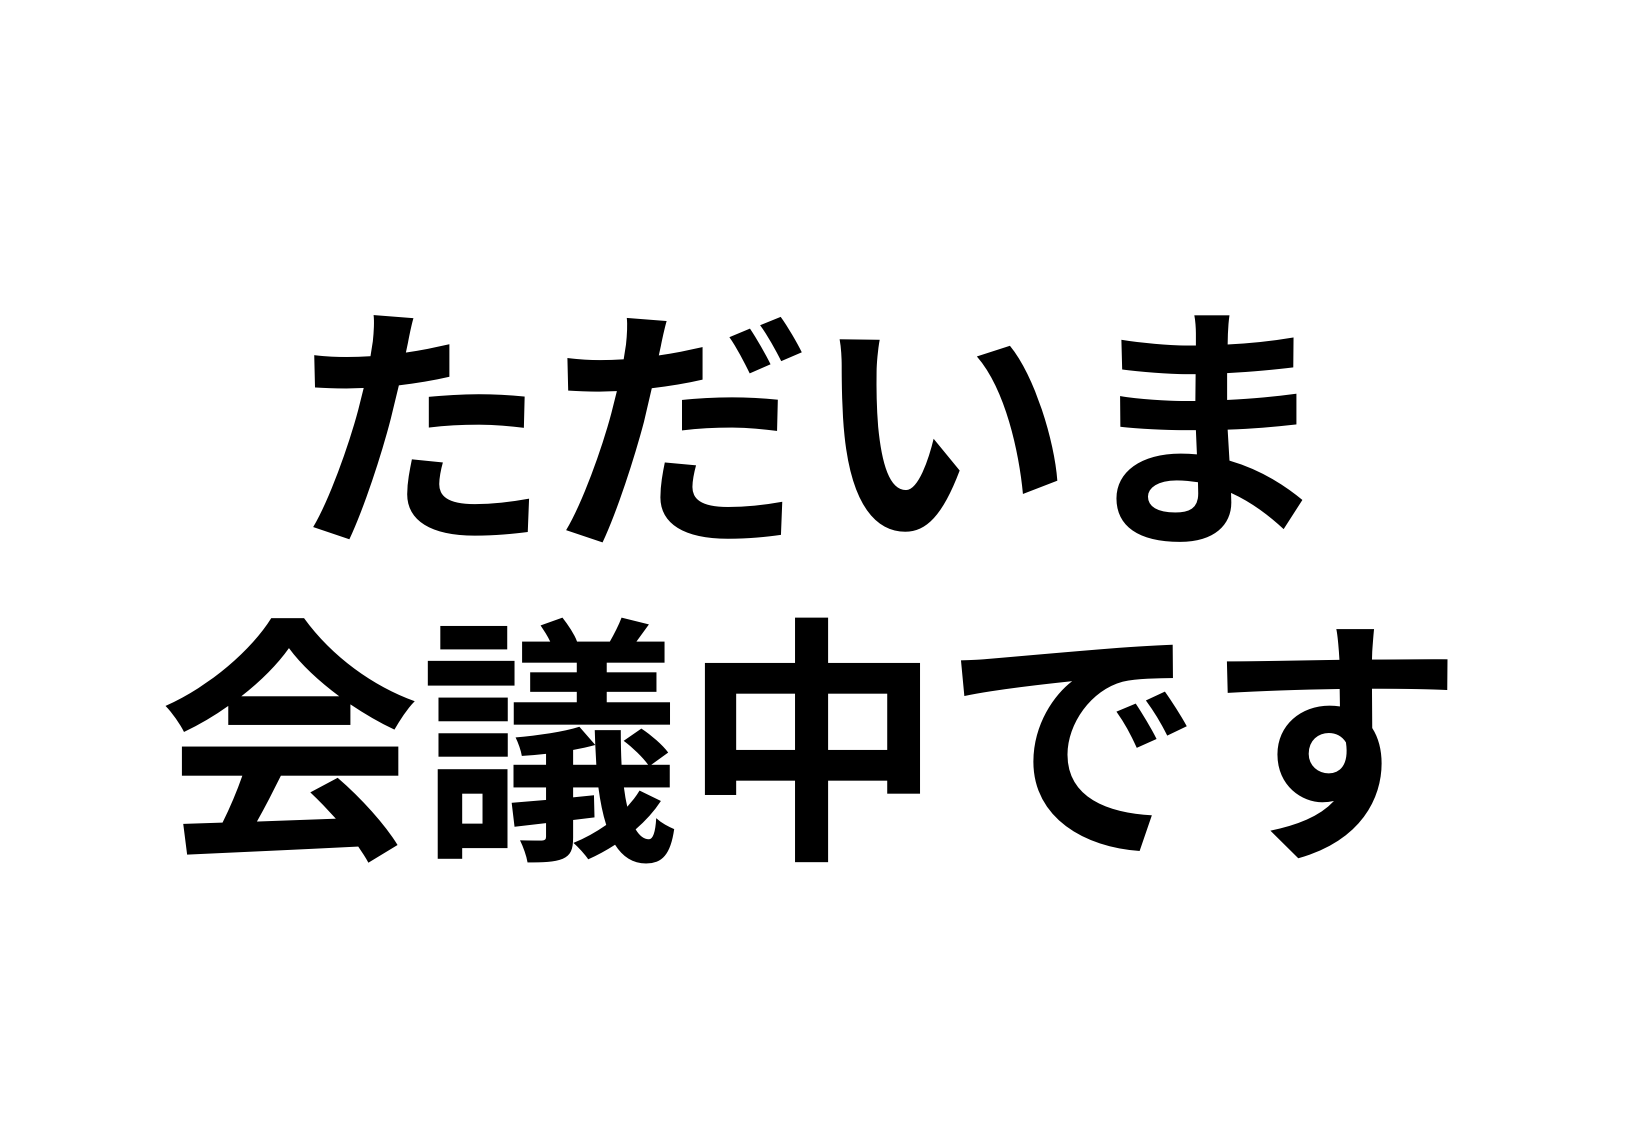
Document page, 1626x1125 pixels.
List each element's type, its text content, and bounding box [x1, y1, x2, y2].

text_box ただいま 会議中です [0, 258, 1625, 899]
